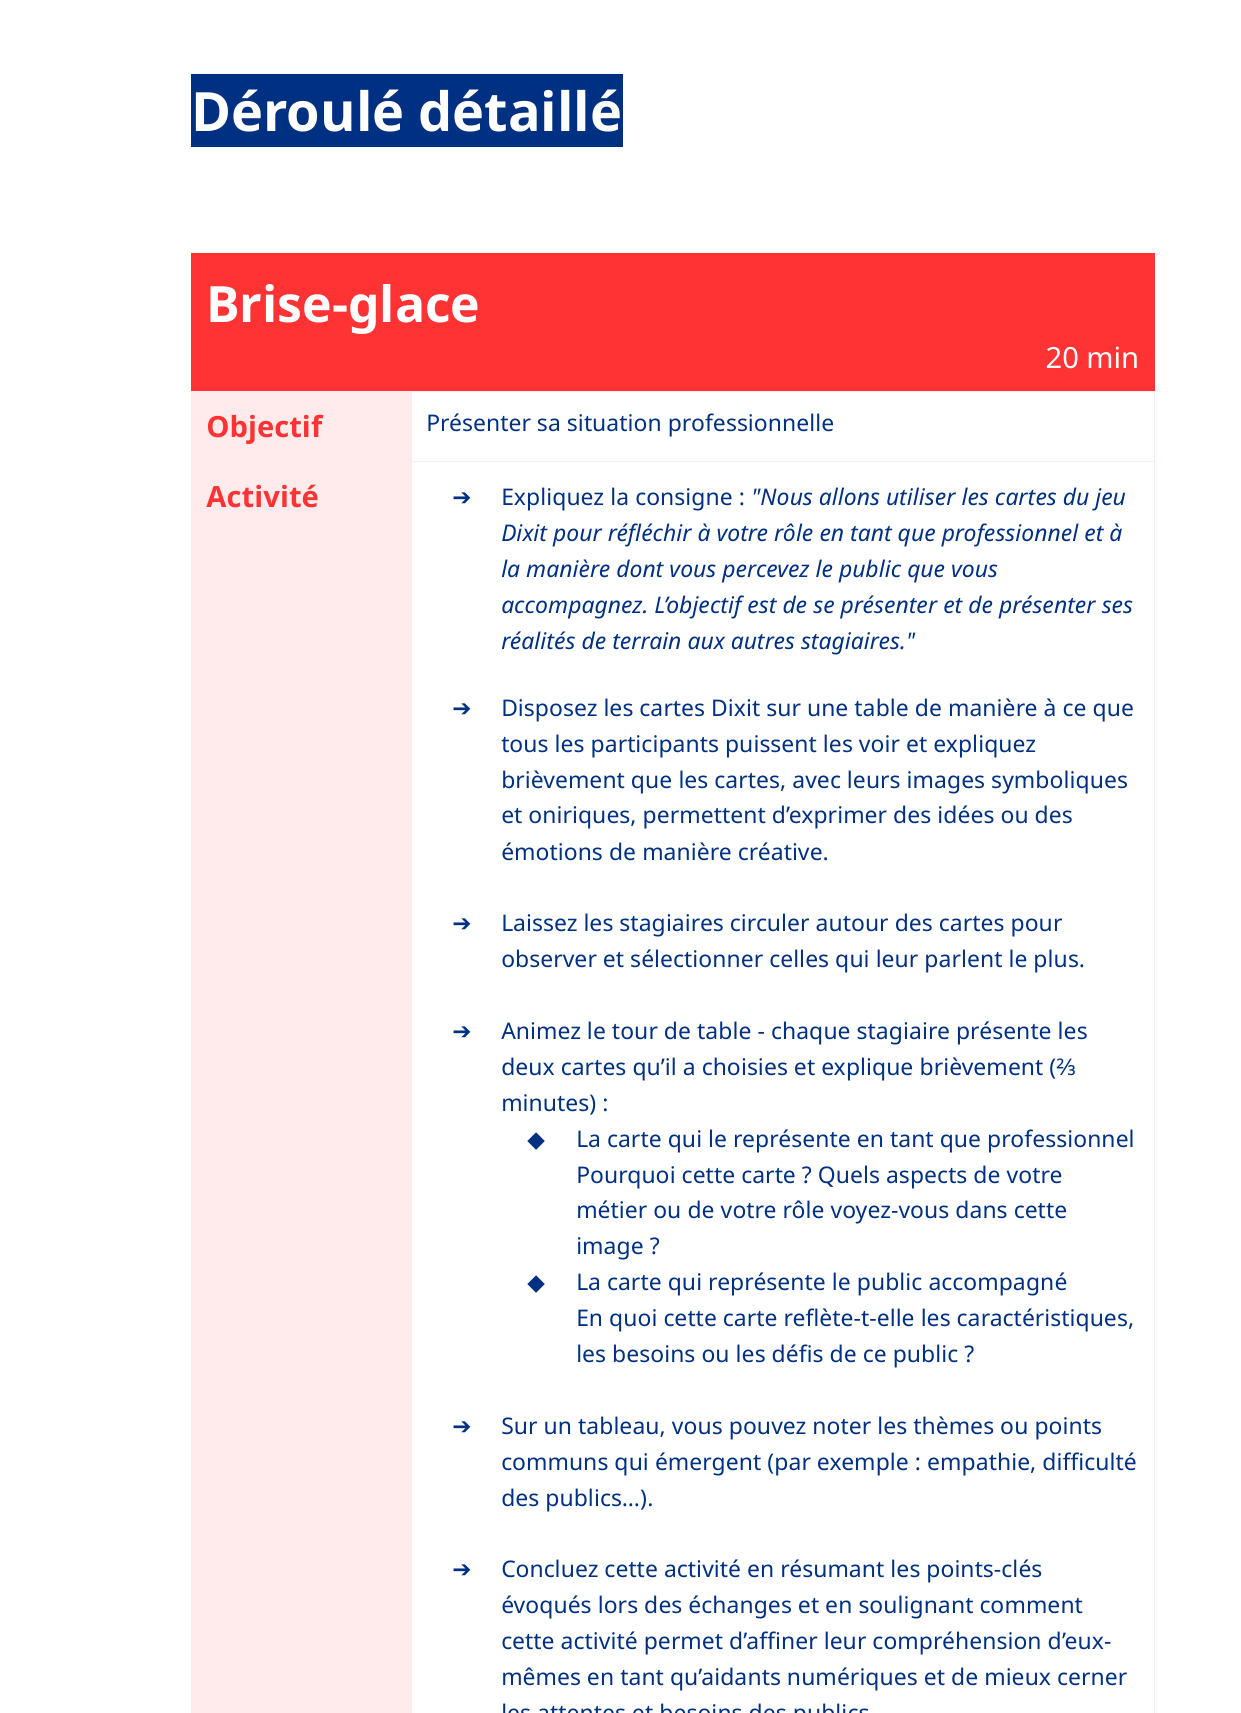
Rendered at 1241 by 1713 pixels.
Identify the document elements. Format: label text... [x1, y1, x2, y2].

table_cell Activité [192, 462, 411, 1713]
table_cell Expliquez la consigne : "Nous allons utiliser les cartes du jeu Dixit pour réfléchir à votre rôle en tant que professionnel et à la manière dont vous percevez le public que vous accompagnez. L’objectif est de se présenter et de présenter ses réalités de terrain aux autres stagiaires." Disposez les cartes Dixit sur une table de manière à ce que tous les participants puissent les voir et expliquez brièvement que les cartes, avec leurs images symboliques et oniriques, permettent d’exprimer des idées ou des émotions de manière créative. Laissez les stagiaires circuler autour des cartes pour observer et sélectionner celles qui leur parlent le plus. Animez le tour de table - chaque stagiaire présente les deux cartes qu’il a choisies et explique brièvement (⅔ minutes) : La carte qui le représente en tant que professionnel Pourquoi cette carte ? Quels aspects de votre métier ou de votre rôle voyez-vous dans cette image ? La carte qui représente le public accompagné En quoi cette carte reflète-t-elle les caractéristiques, les besoins ou les défis de ce public ? Sur un tableau, vous pouvez noter les thèmes ou points communs qui émergent (par exemple : empathie, difficulté des publics…). Concluez cette activité en résumant les points-clés évoqués lors des échanges et en soulignant comment cette activité permet d’affiner leur compréhension d’eux-mêmes en tant qu’aidants numériques et de mieux cerner les attentes et besoins des publics. [412, 462, 1154, 1713]
table_cell Présenter sa situation professionnelle [412, 392, 1154, 461]
table_header Brise-glace 20 min [192, 254, 1154, 391]
text_box Déroulé détaillé [185, 71, 1241, 148]
table_cell Objectif [192, 392, 411, 461]
